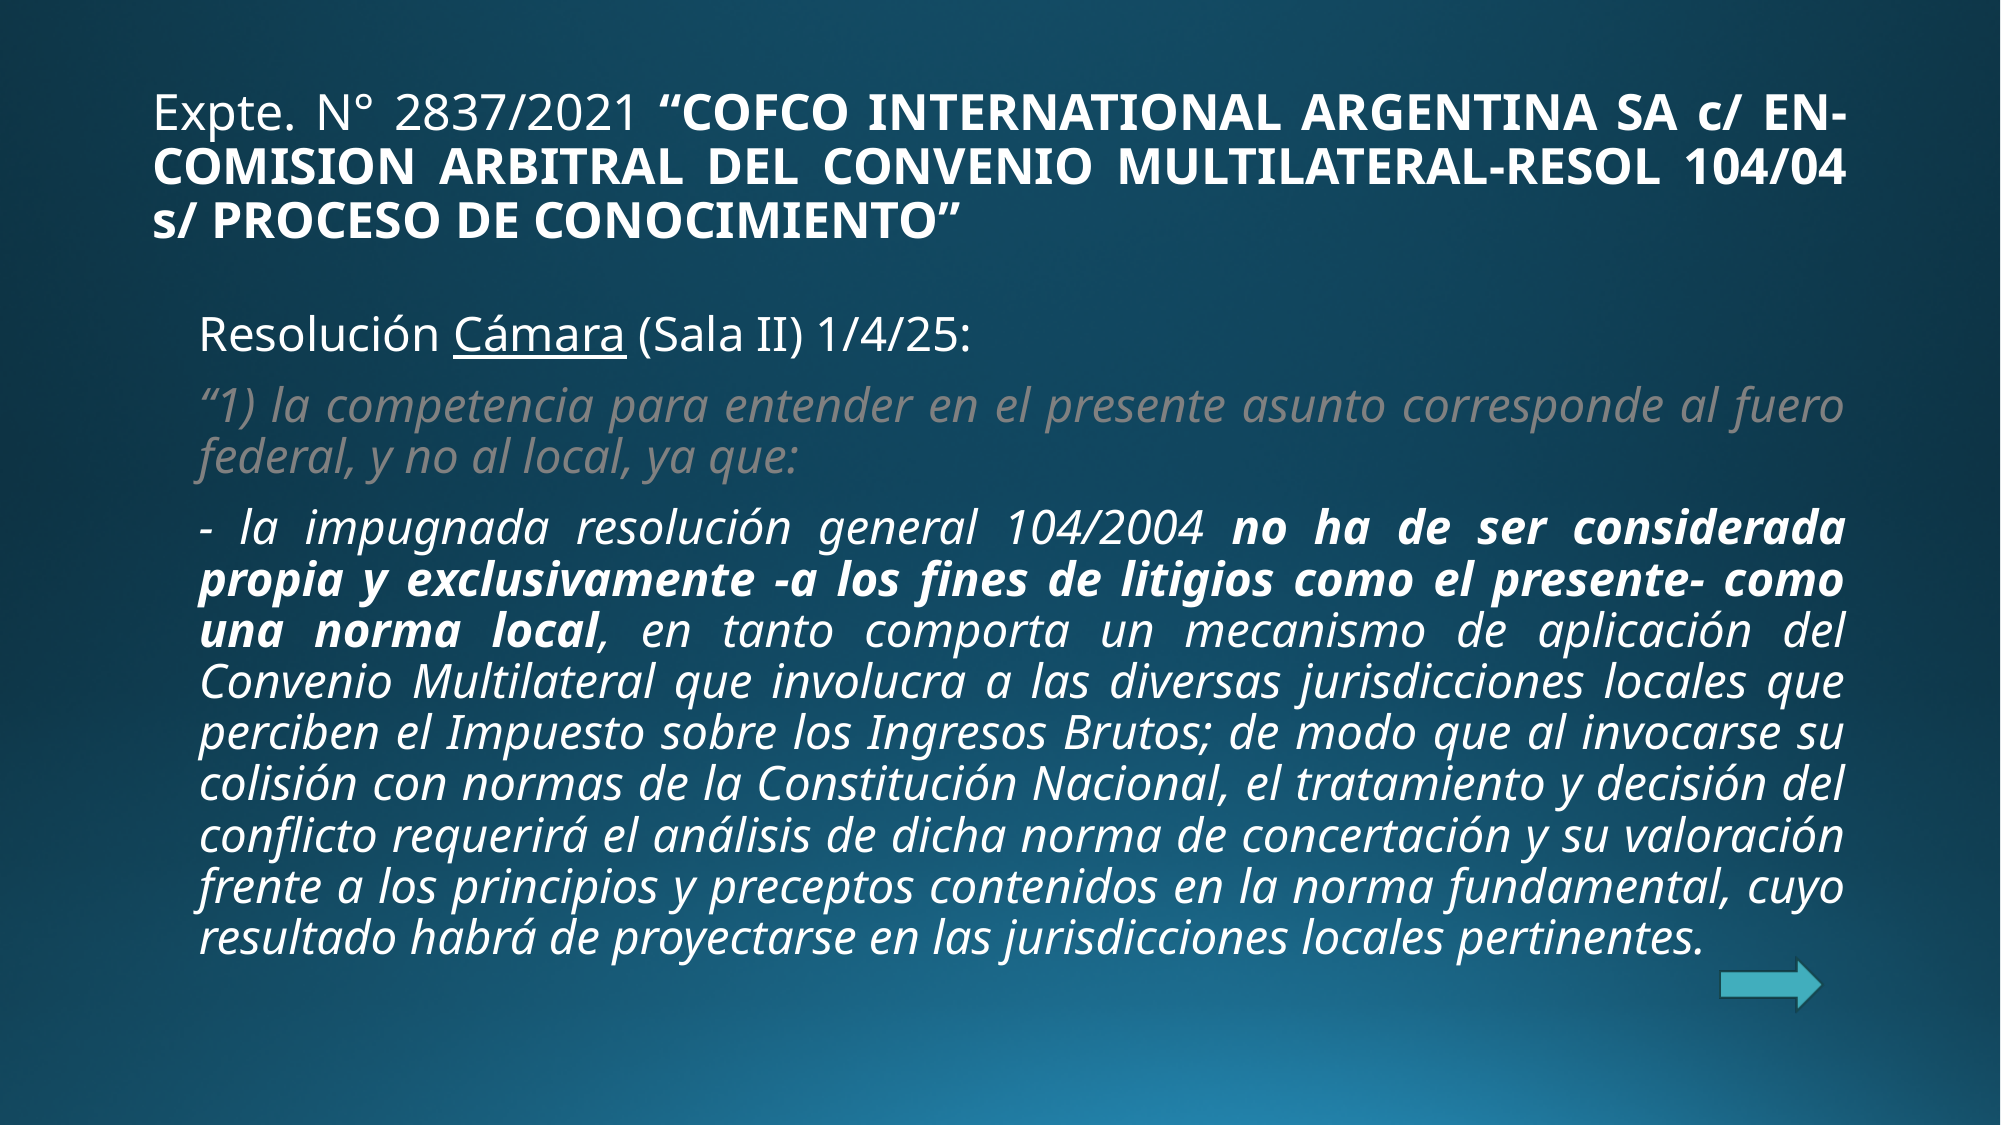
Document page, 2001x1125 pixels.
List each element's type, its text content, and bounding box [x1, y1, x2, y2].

title Expte. N° 2837/2021 “COFCO INTERNATIONAL ARGENTINA SA c/ EN-COMISION ARBITRAL DEL CONVENIO MULTILATERAL-RESOL 104/04 s/ PROCESO DE CONOCIMIENTO” [137, 59, 1863, 278]
list Resolución Cámara (Sala II) 1/4/25: “1) la competencia para entender en el presente asunto corresponde al fuero federal, y no al local, ya que: - la impugnada resolución general 104/2004 no ha de ser considerada propia y exclusivamente -a los fines de litigios como el presente- como una norma local, en tanto comporta un mecanismo de aplicación del Convenio Multilateral que involucra a las diversas jurisdicciones locales que perciben el Impuesto sobre los Ingresos Brutos; de modo que al invocarse su colisión con normas de la Constitución Nacional, el tratamiento y decisión del conflicto requerirá el análisis de dicha norma de concertación y su valoración frente a los principios y preceptos contenidos en la norma fundamental, cuyo resultado habrá de proyectarse en las jurisdicciones locales pertinentes. [183, 303, 1863, 1014]
picture [0, 0, 2001, 1125]
